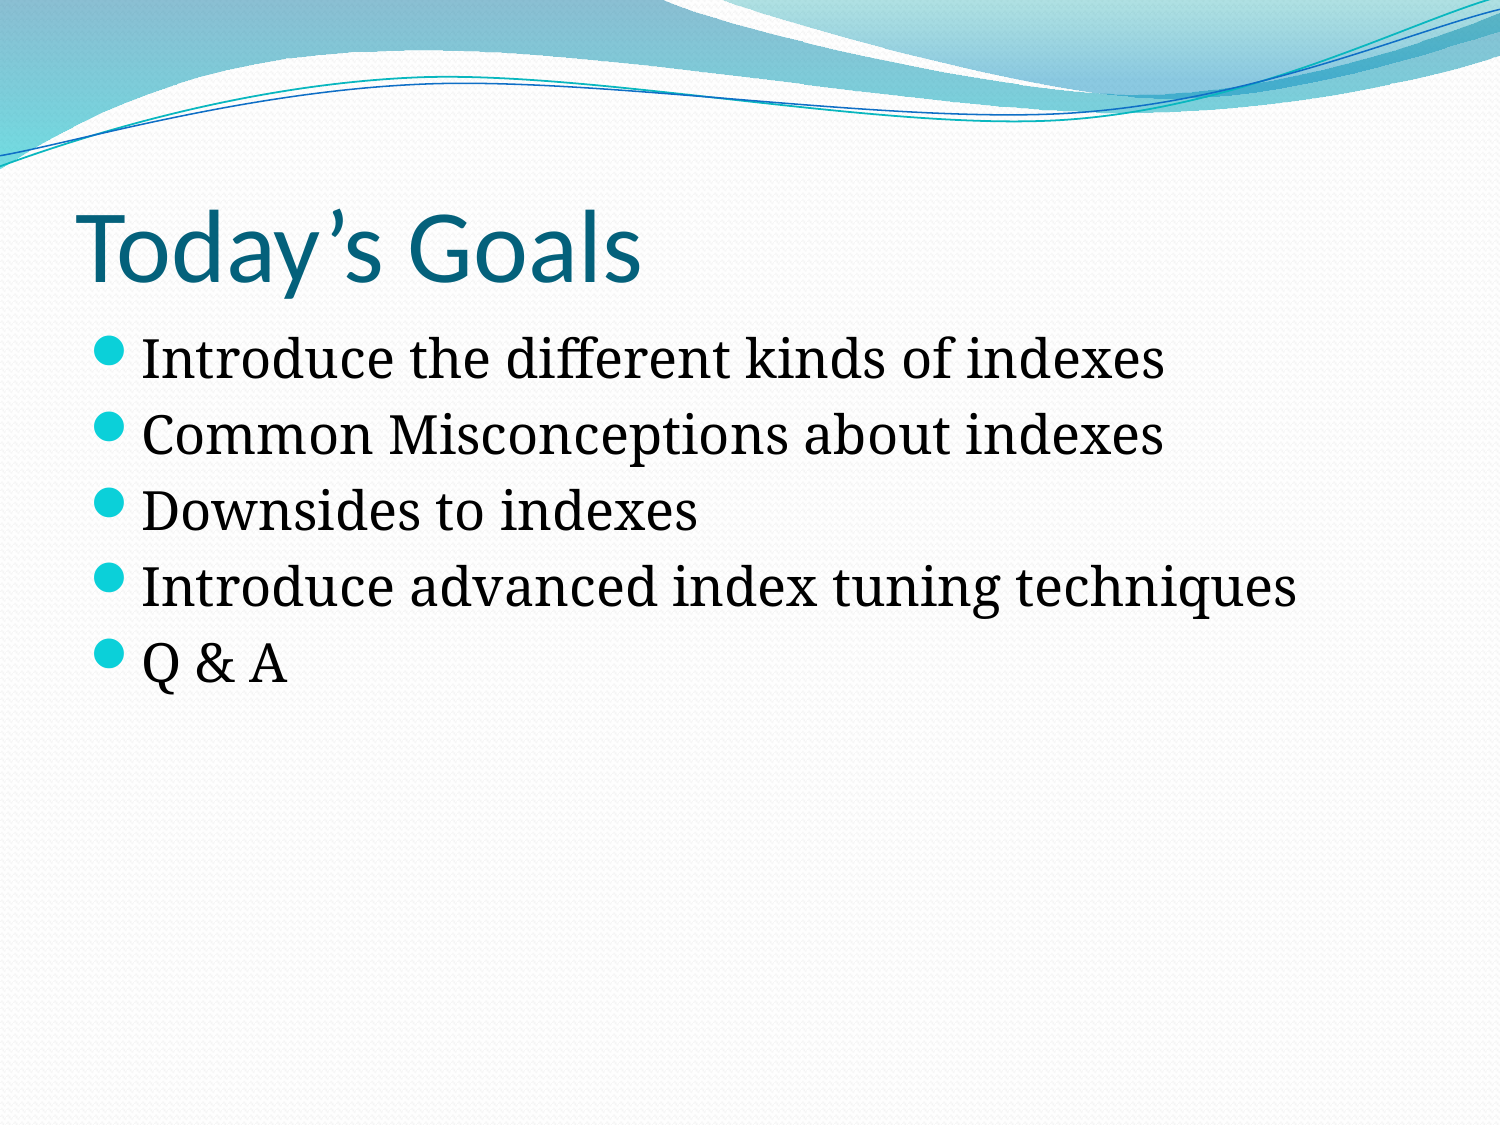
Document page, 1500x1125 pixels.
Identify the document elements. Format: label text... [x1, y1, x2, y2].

list Introduce the different kinds of indexes Common Misconceptions about indexes Downsides to indexes Introduce advanced index tuning techniques Q & A [75, 317, 1425, 1038]
title Today’s Goals [75, 115, 1425, 303]
